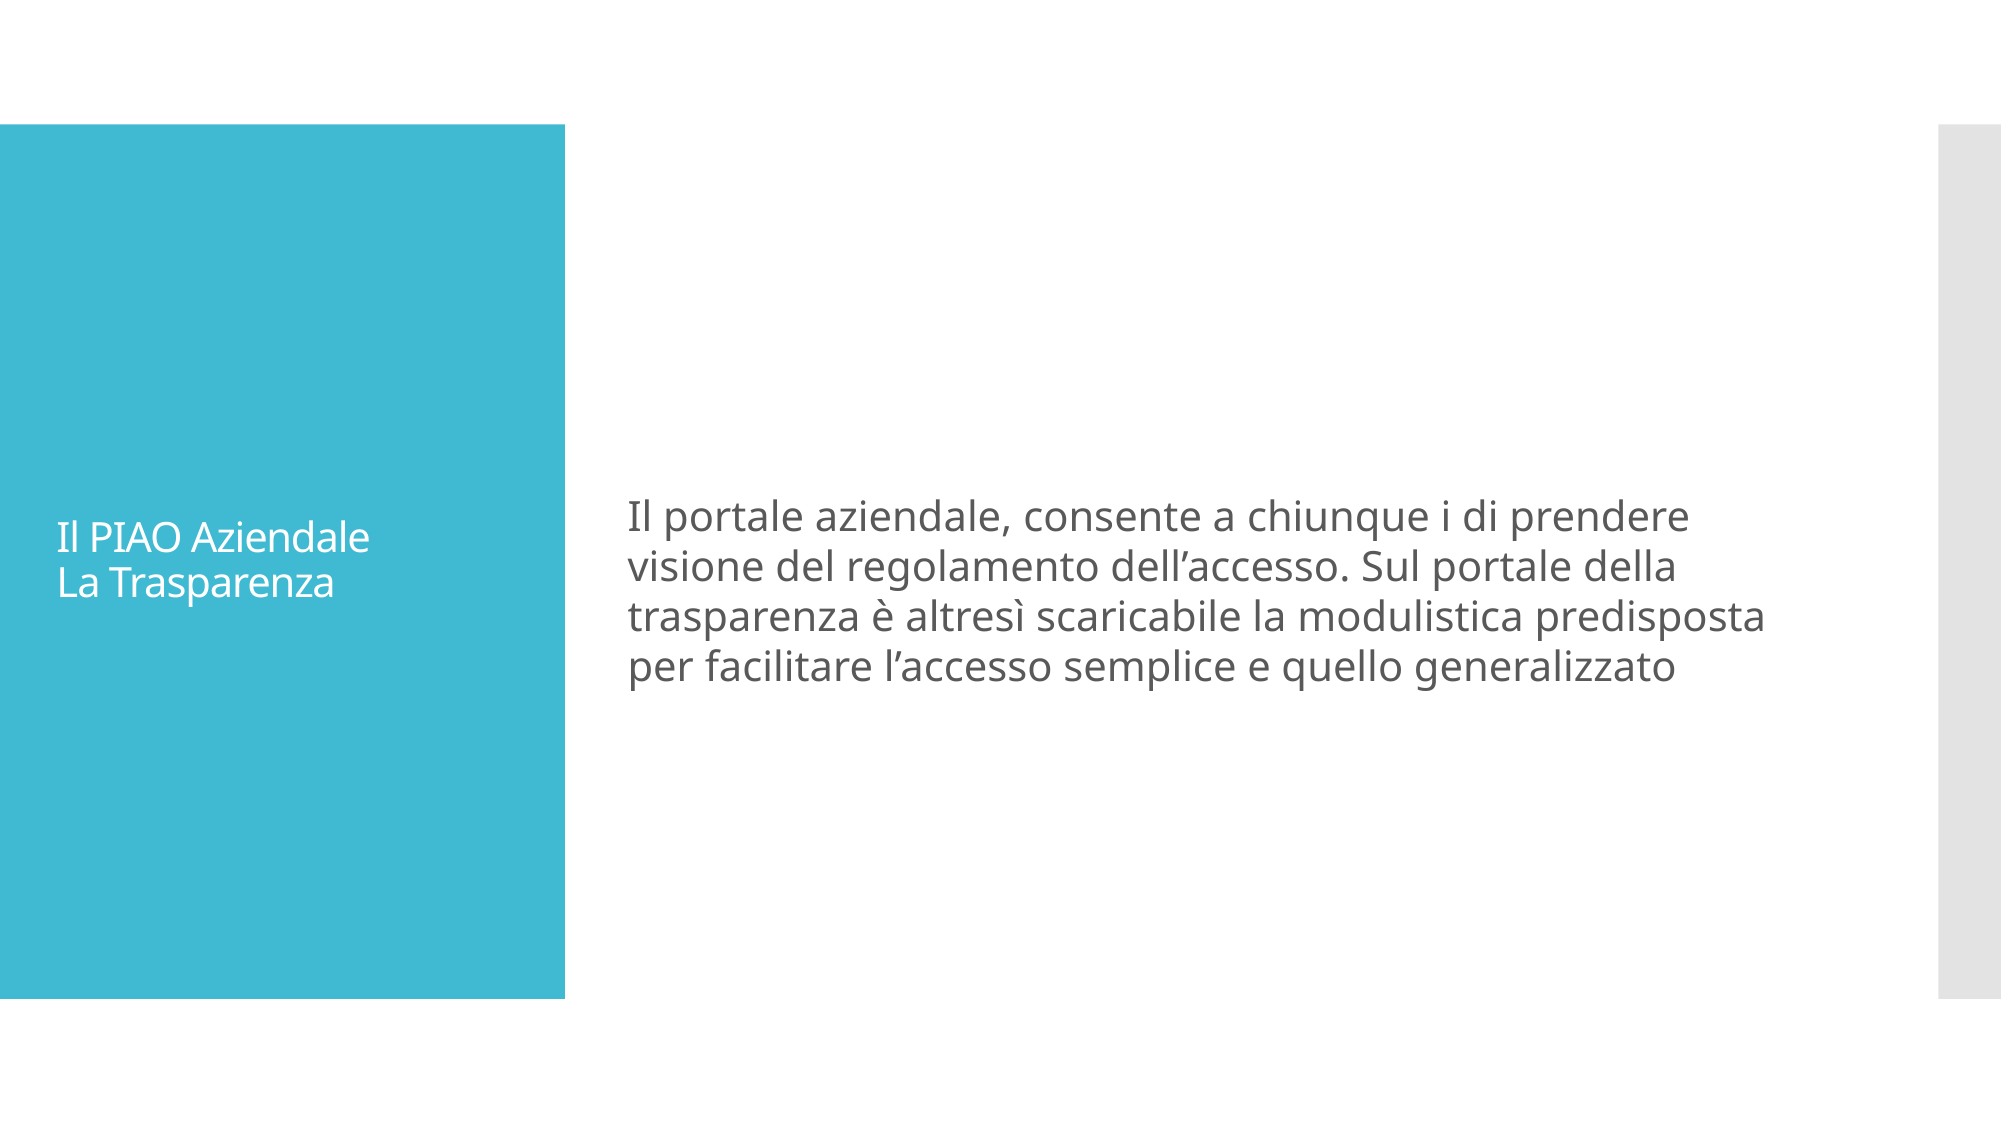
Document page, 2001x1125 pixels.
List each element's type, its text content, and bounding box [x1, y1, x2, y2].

title Il PIAO Aziendale La Trasparenza [41, 184, 525, 939]
list Il portale aziendale, consente a chiunque i di prendere visione del regolamento dell’accesso. Sul portale della trasparenza è altresì scaricabile la modulistica predisposta per facilitare l’accesso semplice e quello generalizzato [612, 169, 1813, 1010]
